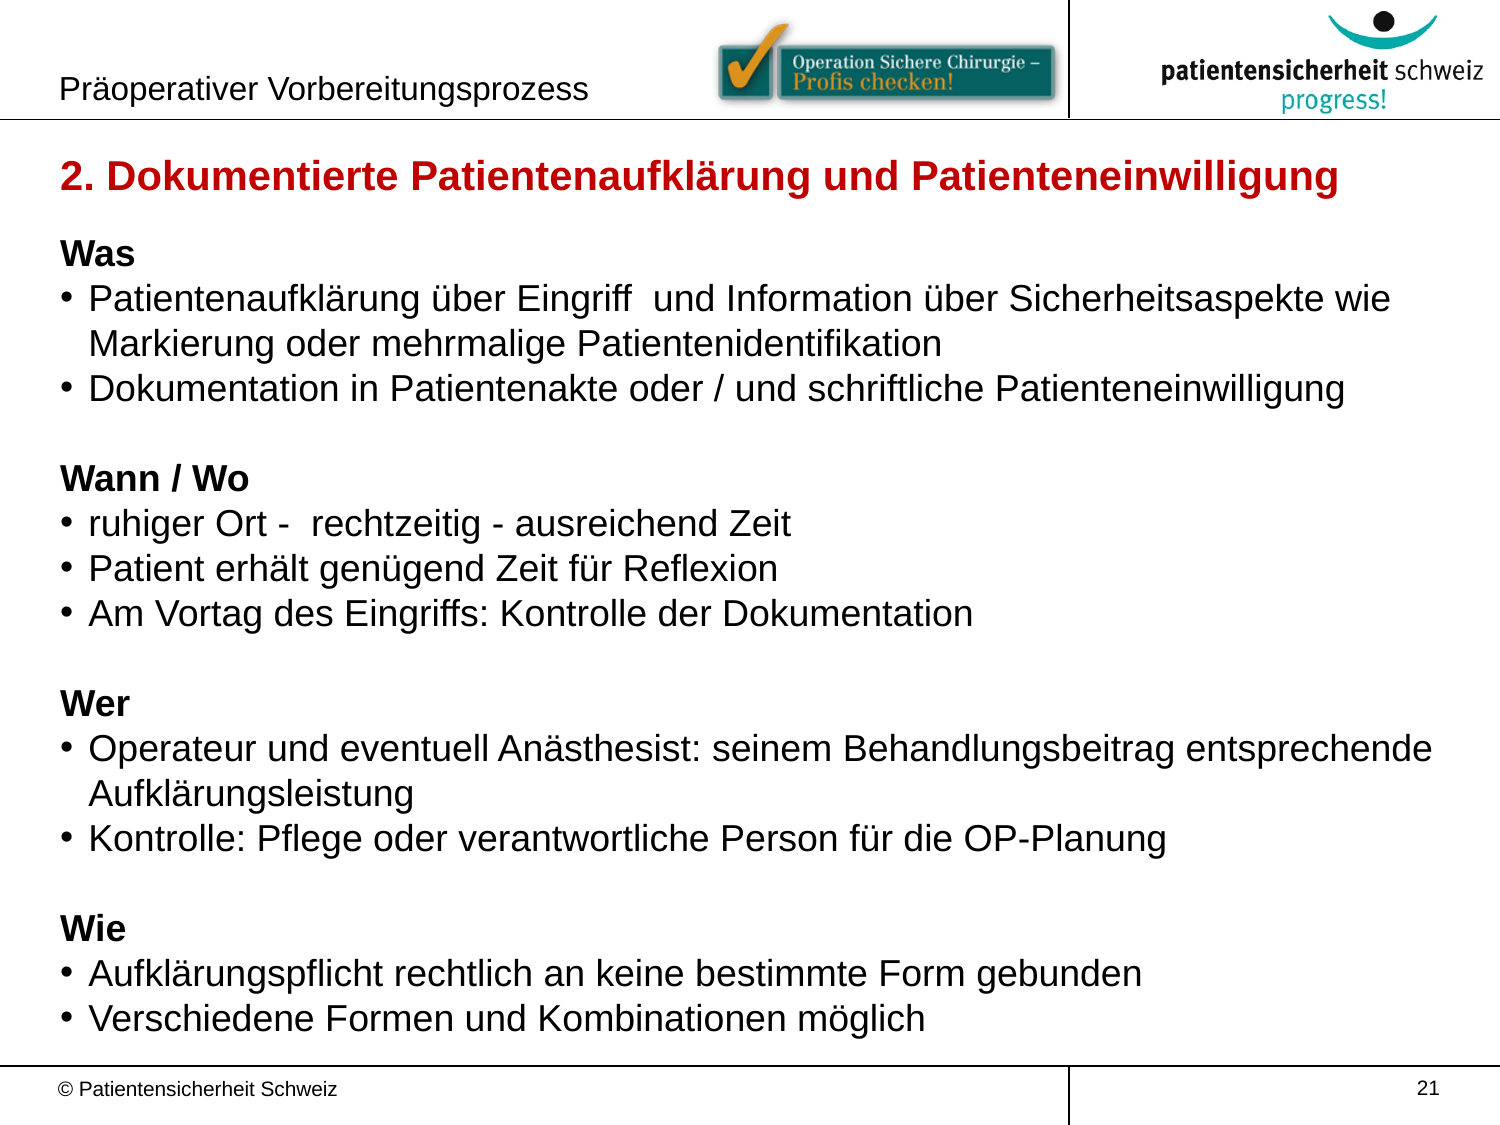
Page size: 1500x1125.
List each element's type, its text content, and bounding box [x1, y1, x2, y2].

picture [1162, 11, 1483, 114]
list 2. Dokumentierte Patientenaufklärung und Patienteneinwilligung Was Patientenaufklärung über Eingriff und Information über Sicherheitsaspekte wie Markierung oder mehrmalige Patientenidentifikation Dokumentation in Patientenakte oder / und schriftliche Patienteneinwilligung Wann / Wo ruhiger Ort - rechtzeitig - ausreichend Zeit Patient erhält genügend Zeit für Reflexion Am Vortag des Eingriffs: Kontrolle der Dokumentation Wer Operateur und eventuell Anästhesist: seinem Behandlungsbeitrag entsprechende Aufklärungsleistung Kontrolle: Pflege oder verantwortliche Person für die OP-Planung Wie Aufklärungspflicht rechtlich an keine bestimmte Form gebunden Verschiedene Formen und Kombinationen möglich [60, 149, 1442, 1041]
list Präoperativer Vorbereitungsprozess [0, 0, 1069, 119]
slide_number © Patientensicherheit Schweiz [57, 761, 584, 1125]
slide_number 21 [1357, 1074, 1440, 1100]
